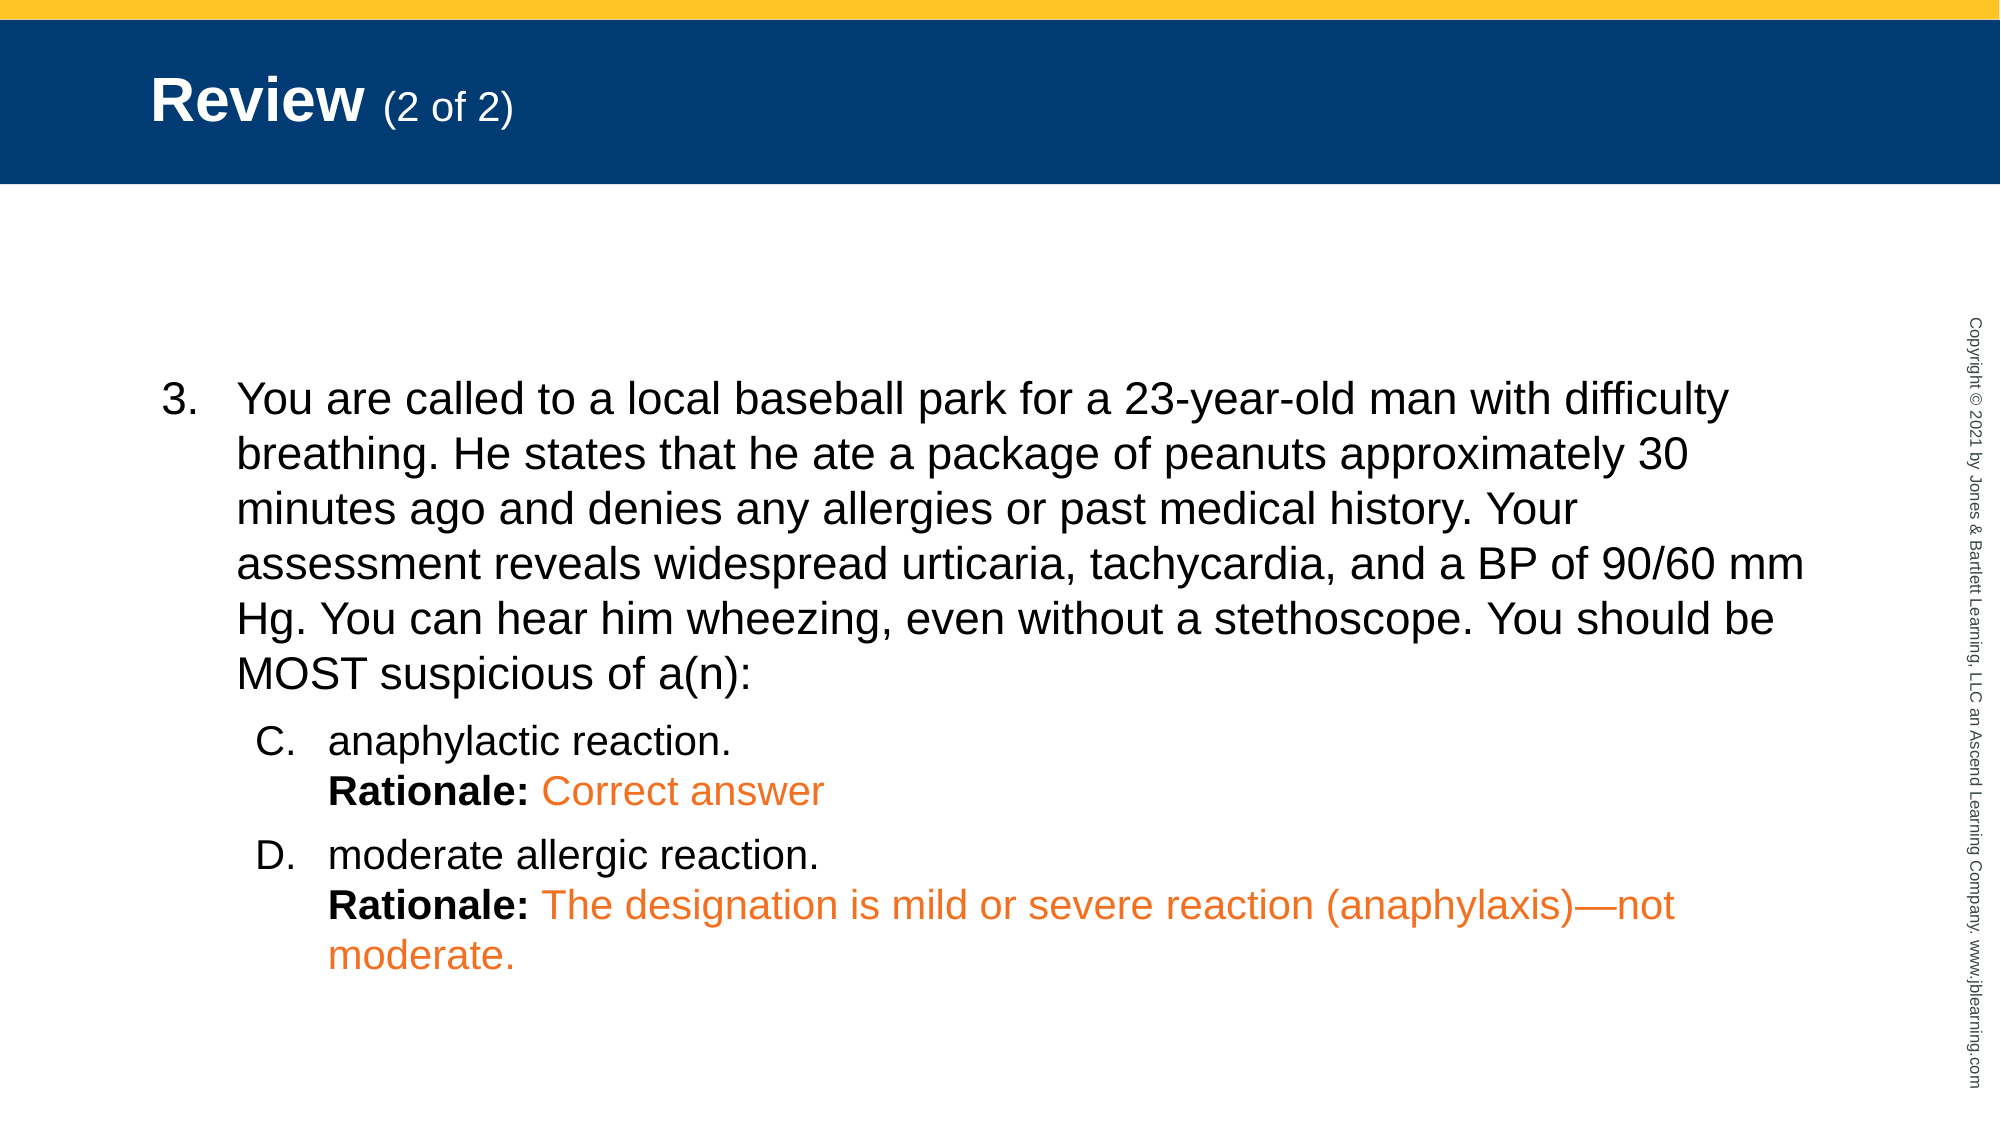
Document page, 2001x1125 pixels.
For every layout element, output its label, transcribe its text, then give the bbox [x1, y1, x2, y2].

title Review (2 of 2) [0, 19, 2000, 185]
list You are called to a local baseball park for a 23-year-old man with difficulty breathing. He states that he ate a package of peanuts approximately 30 minutes ago and denies any allergies or past medical history. Your assessment reveals widespread urticaria, tachycardia, and a BP of 90/60 mm Hg. You can hear him wheezing, even without a stethoscope. You should be MOST suspicious of a(n): anaphylactic reaction. Rationale: Correct answer moderate allergic reaction. Rationale: The designation is mild or severe reaction (anaphylaxis)—not moderate. [146, 361, 1859, 1016]
